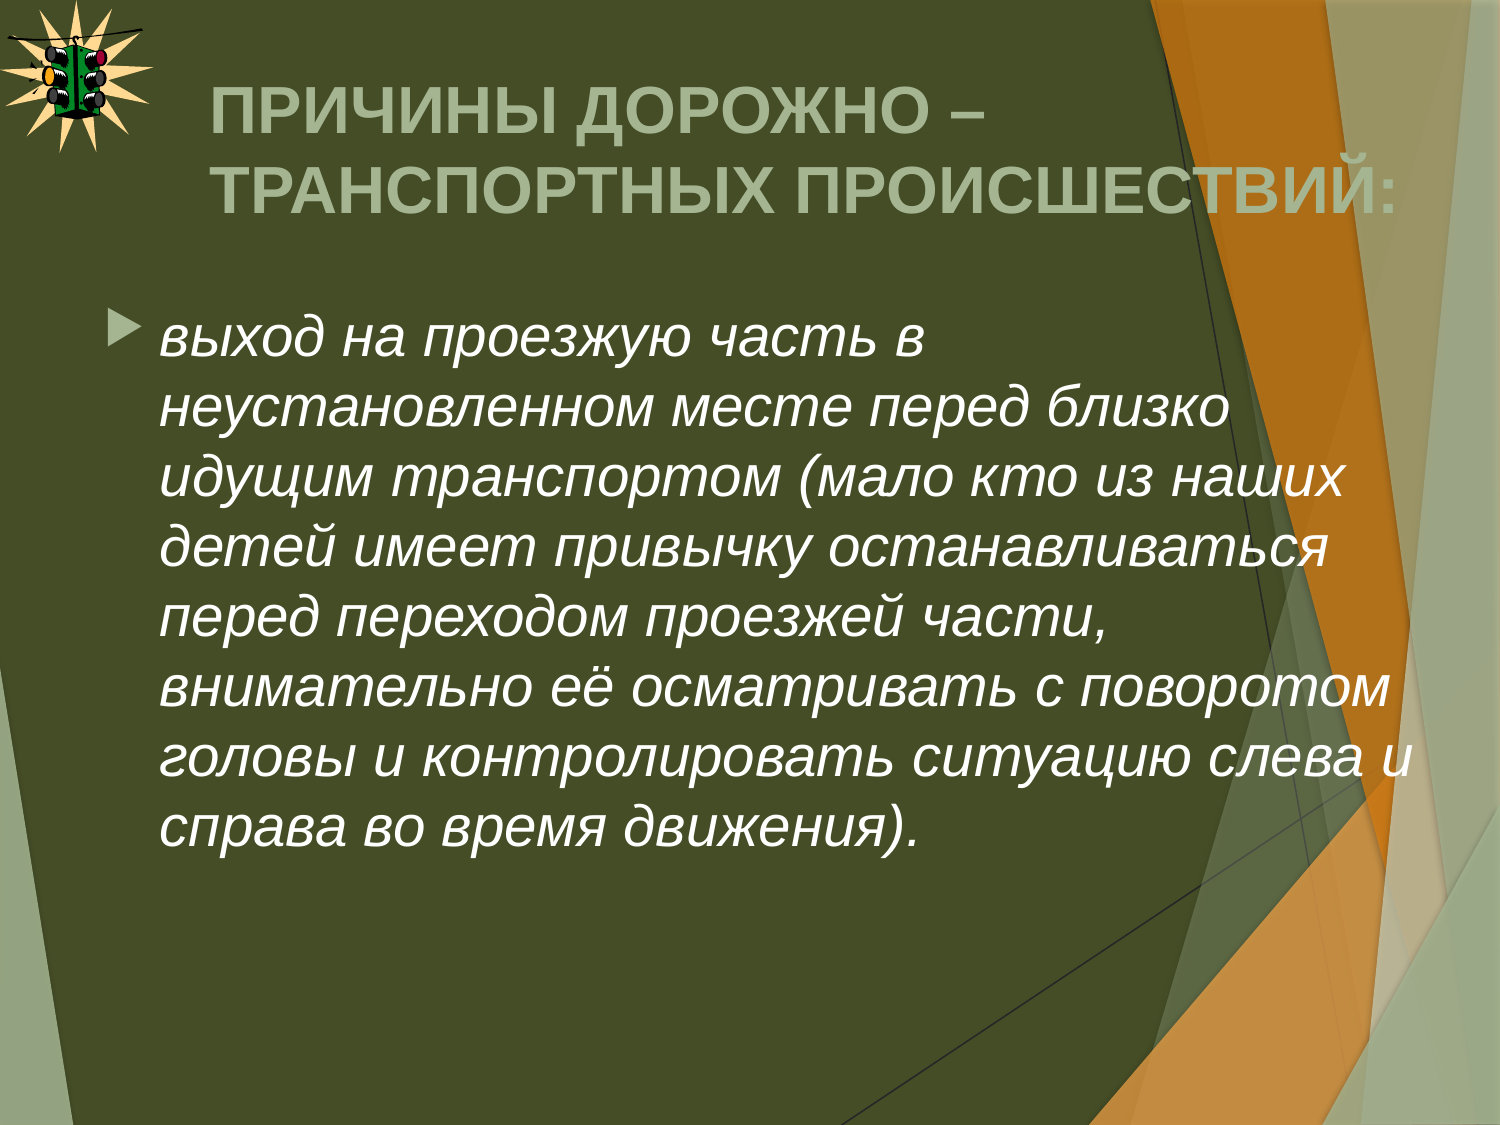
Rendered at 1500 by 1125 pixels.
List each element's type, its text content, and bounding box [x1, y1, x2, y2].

list выход на проезжую часть в неустановленном месте перед близко идущим транспортом (мало кто из наших детей имеет привычку останавливаться перед переходом проезжей части, внимательно её осматривать с поворотом головы и контролировать ситуацию слева и справа во время движения). [88, 290, 1439, 1029]
title ПРИЧИНЫ ДОРОЖНО – ТРАНСПОРТНЫХ ПРОИСШЕСТВИЙ: [194, 59, 1500, 247]
picture [0, 0, 154, 154]
